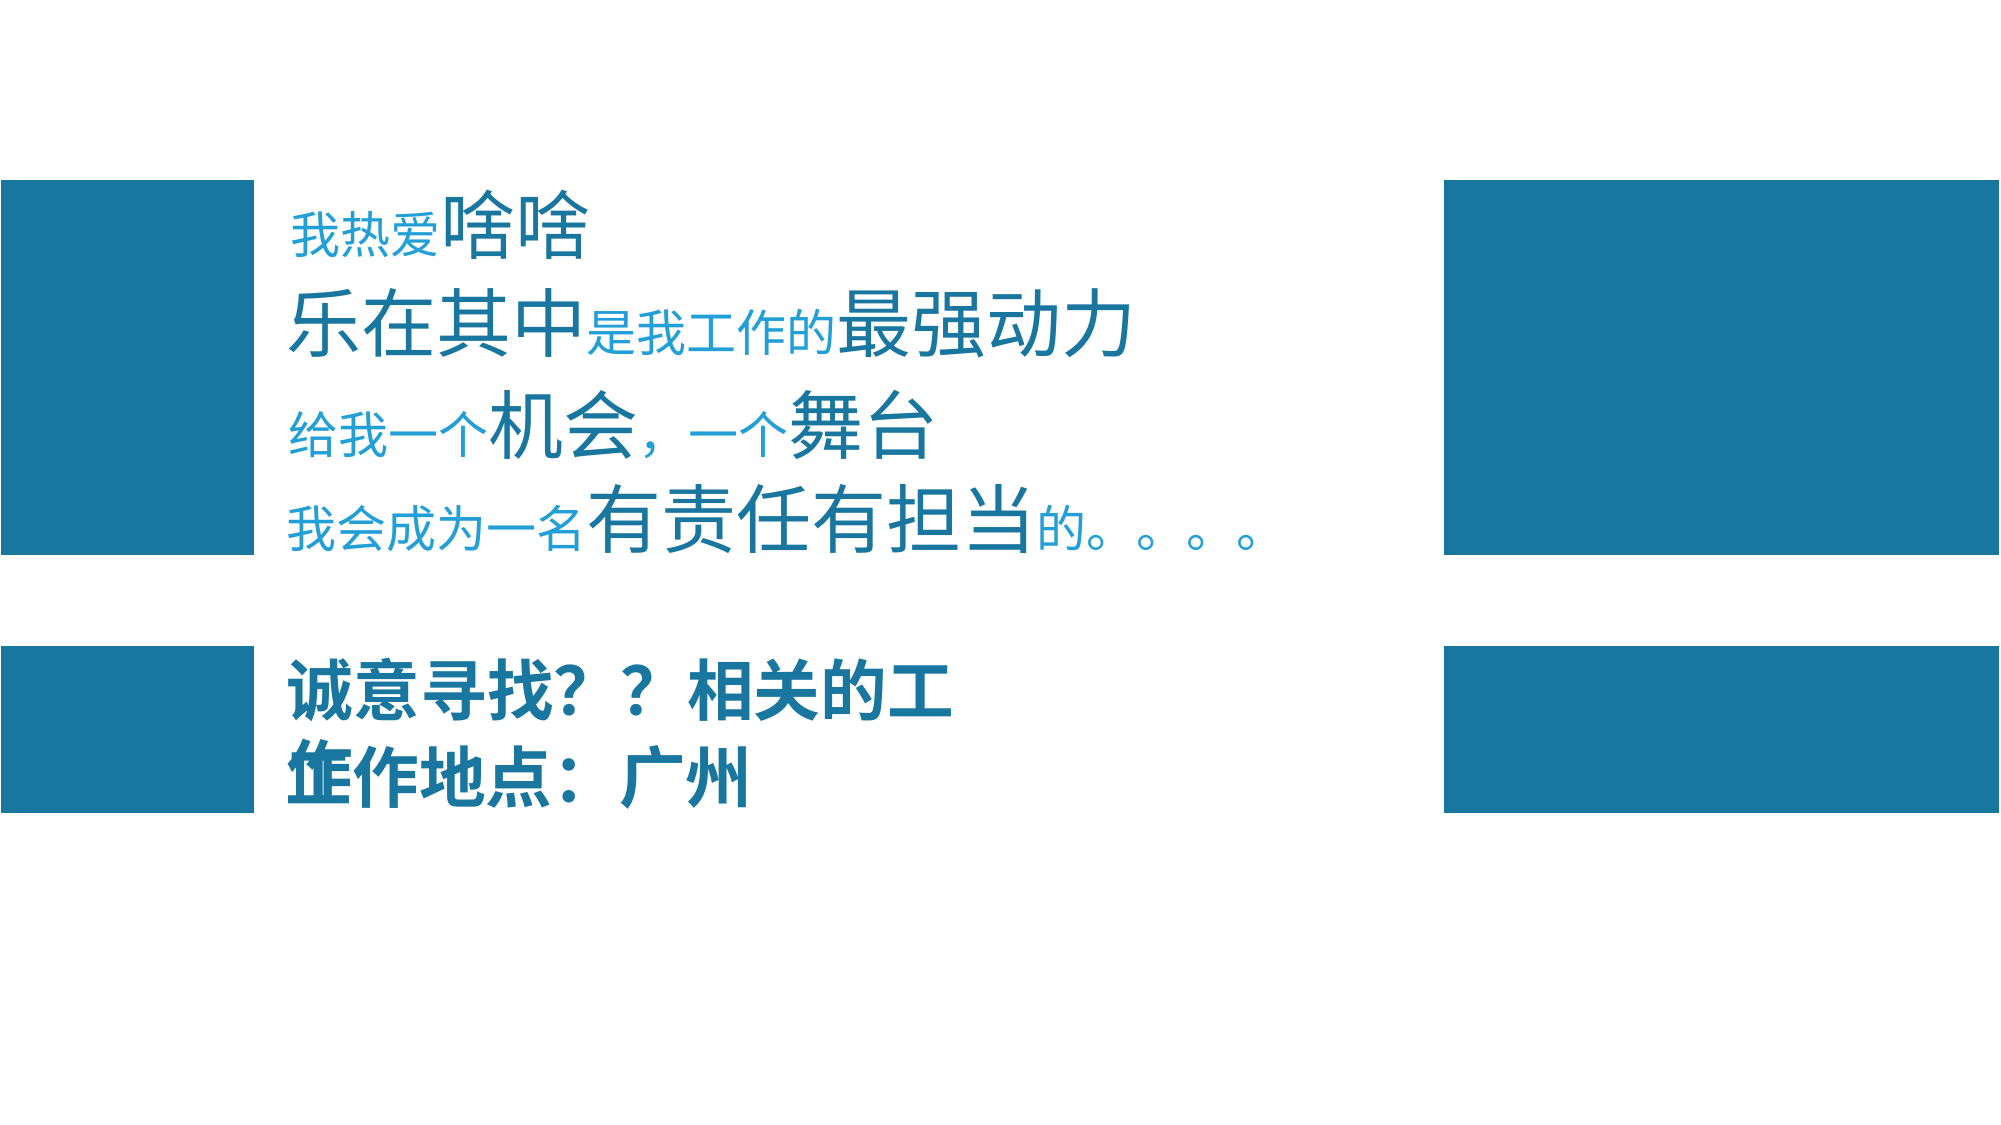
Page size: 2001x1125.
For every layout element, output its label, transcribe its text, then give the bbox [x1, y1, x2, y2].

text_box 给我一个机会，一个舞台 [288, 378, 983, 464]
text_box [1442, 644, 2000, 815]
text_box [0, 644, 256, 815]
text_box 诚意寻找？？相关的工作 [286, 648, 1036, 809]
text_box 我会成为一名有责任有担当的。。。。 [286, 464, 1316, 562]
text_box 我热爱啥啥 [290, 178, 622, 275]
text_box [1442, 177, 2000, 557]
text_box 乐在其中是我工作的最强动力 [286, 275, 1247, 367]
text_box 工作地点：广州 [285, 735, 767, 816]
text_box [0, 177, 256, 557]
